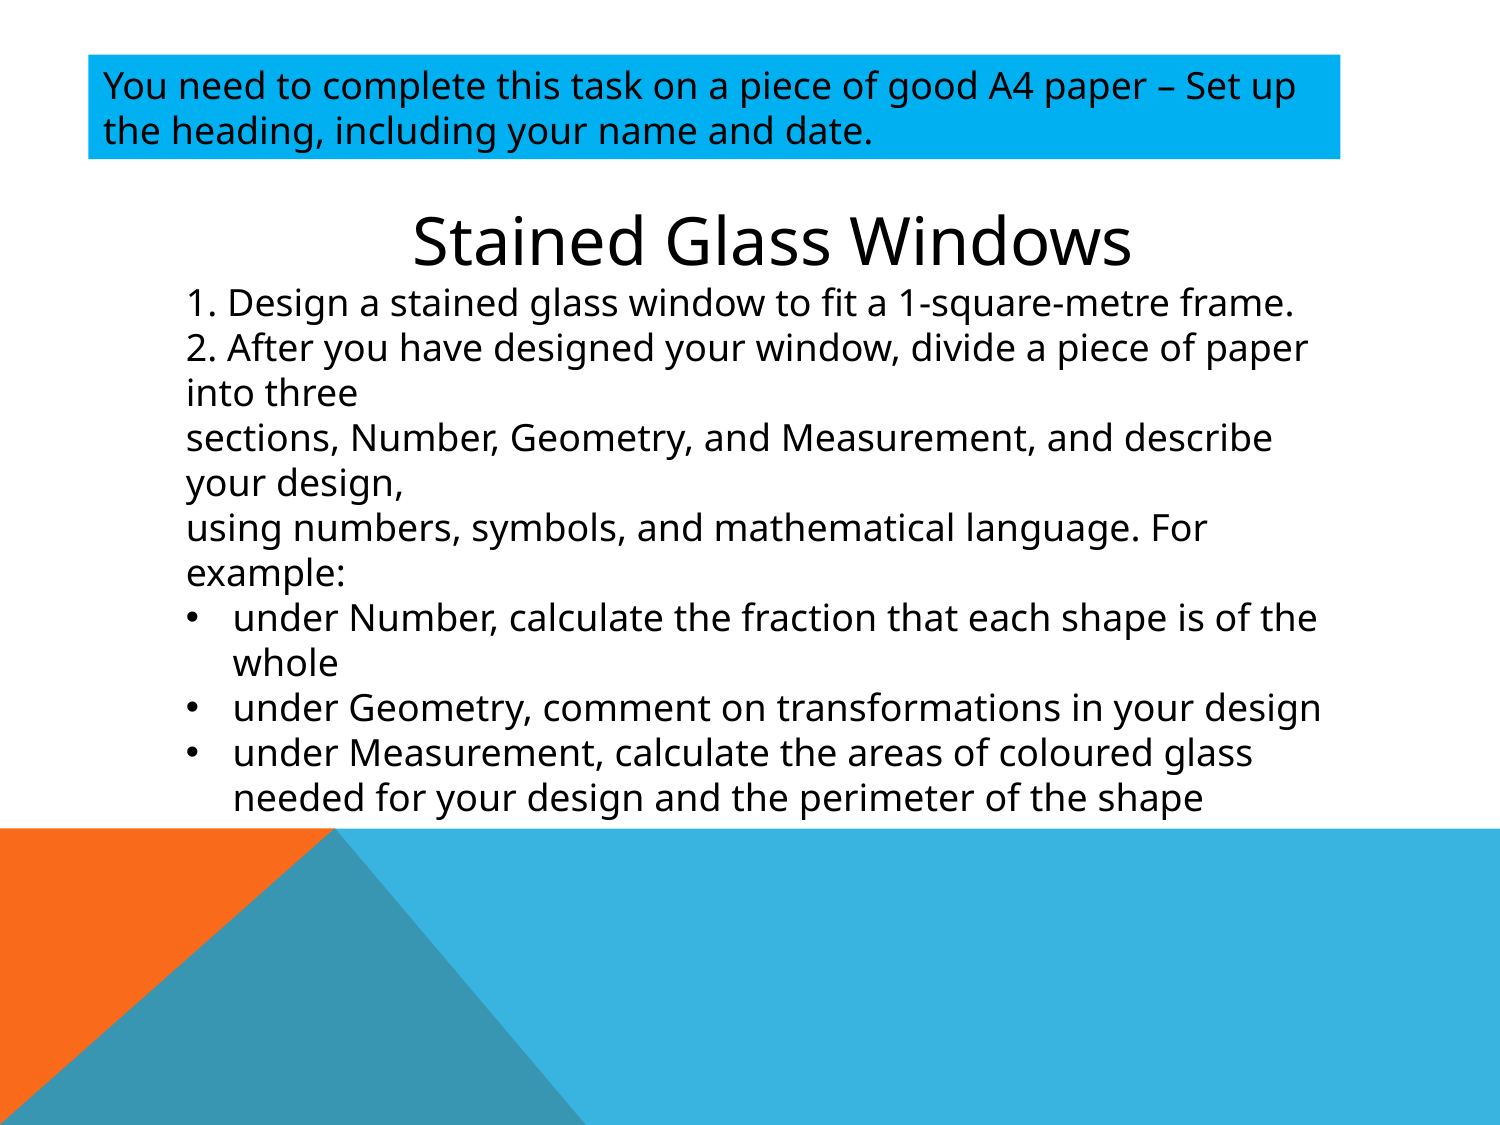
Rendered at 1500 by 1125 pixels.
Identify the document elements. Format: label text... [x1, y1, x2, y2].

text_box You need to complete this task on a piece of good A4 paper – Set up the heading, including your name and date. [88, 54, 1341, 160]
text_box Stained Glass Windows 1. Design a stained glass window to fit a 1-square-metre frame. 2. After you have designed your window, divide a piece of paper into three sections, Number, Geometry, and Measurement, and describe your design, using numbers, symbols, and mathematical language. For example: under Number, calculate the fraction that each shape is of the whole under Geometry, comment on transformations in your design under Measurement, calculate the areas of coloured glass needed for your design and the perimeter of the shape [171, 191, 1376, 827]
